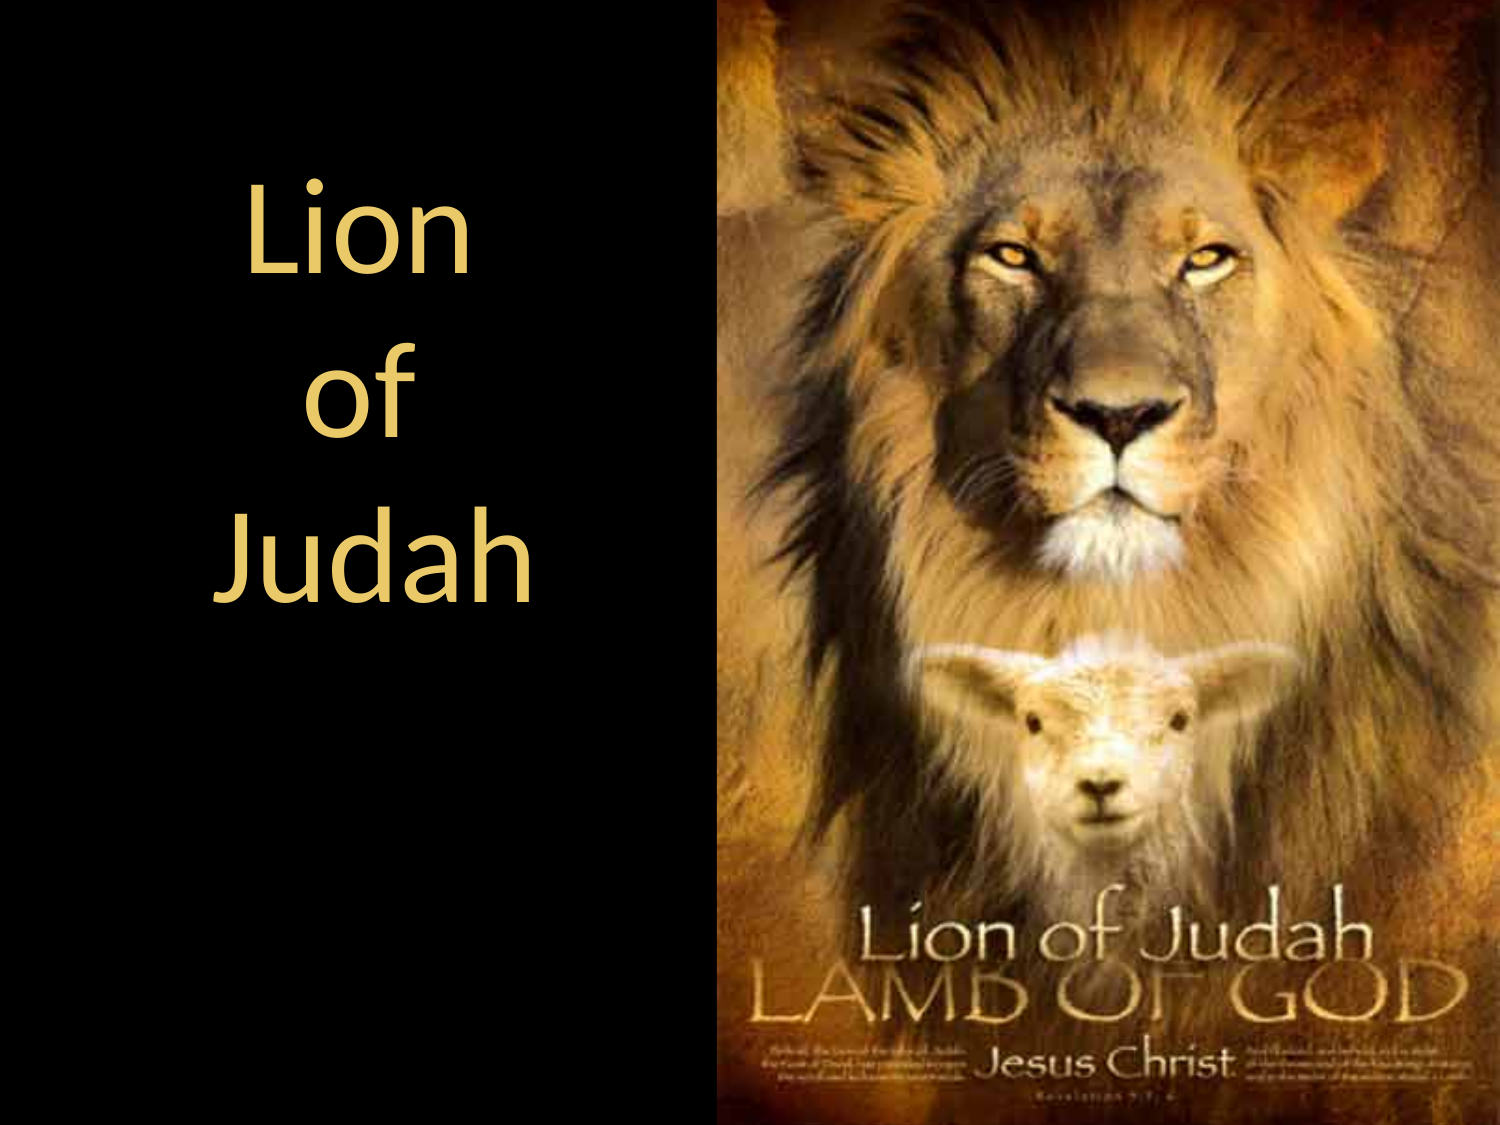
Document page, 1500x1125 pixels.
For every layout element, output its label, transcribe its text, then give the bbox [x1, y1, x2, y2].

title Lion of Judah [49, 44, 700, 638]
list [716, 0, 1500, 1125]
